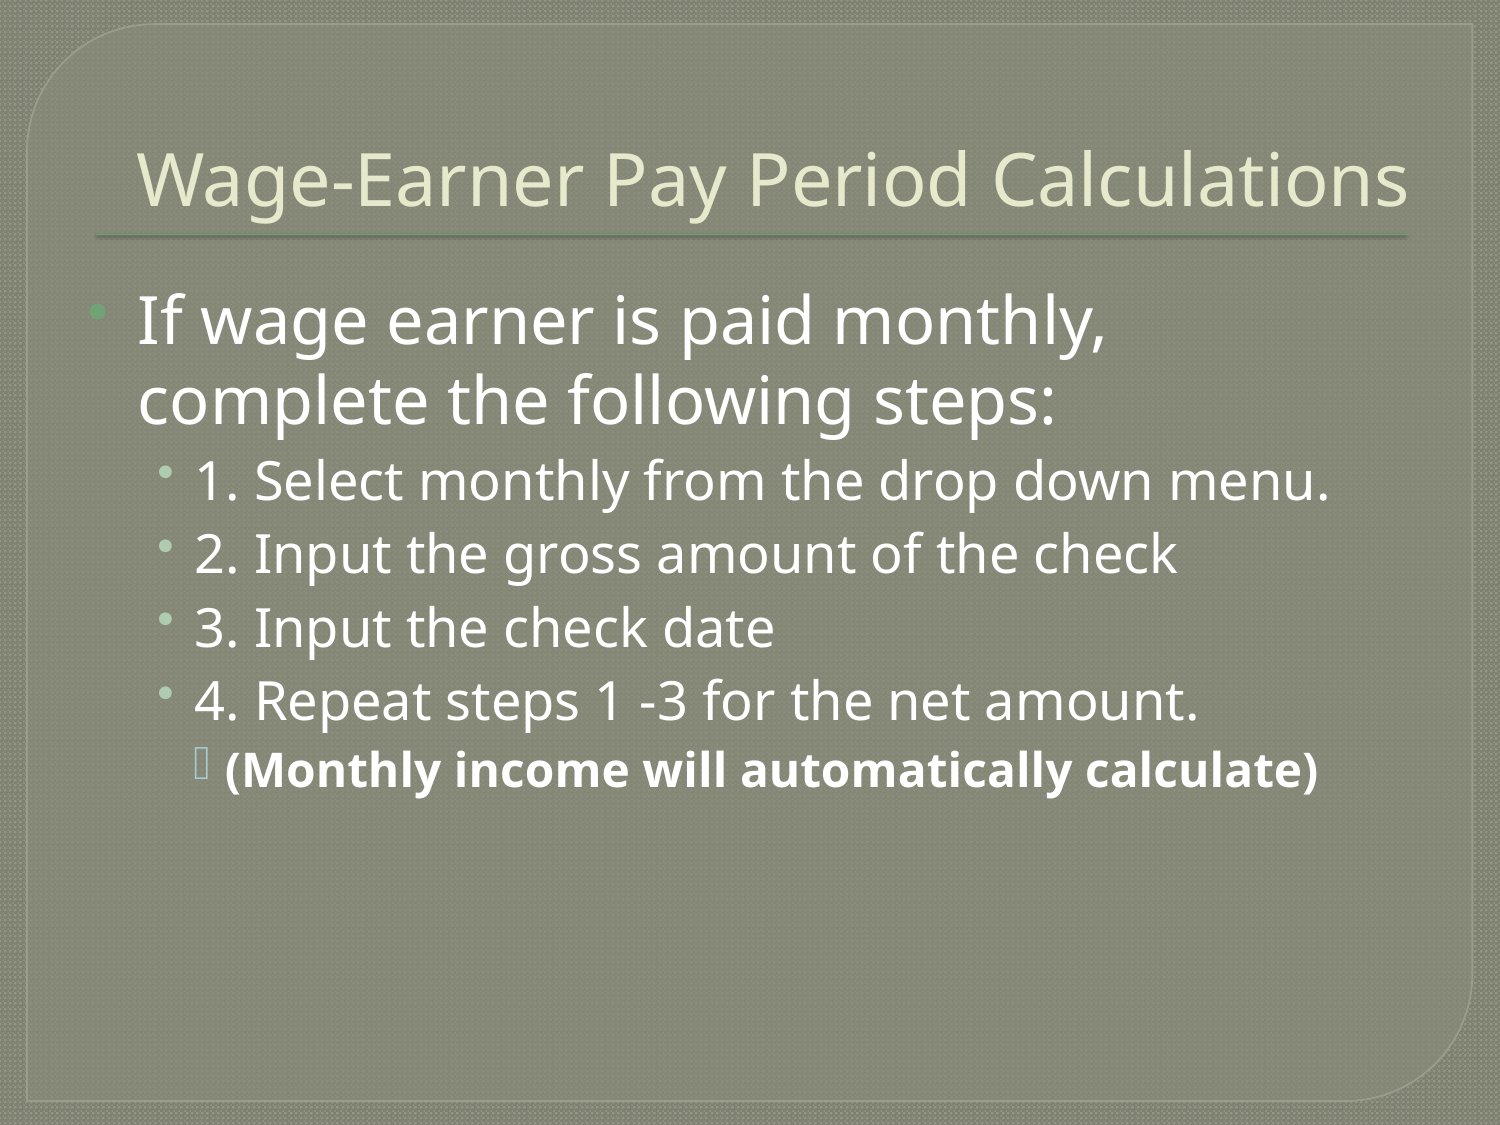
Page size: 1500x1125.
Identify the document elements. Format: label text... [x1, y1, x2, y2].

list If wage earner is paid monthly, complete the following steps: 1. Select monthly from the drop down menu. 2. Input the gross amount of the check 3. Input the check date 4. Repeat steps 1 -3 for the net amount. (Monthly income will automatically calculate) [75, 270, 1425, 1013]
title Wage-Earner Pay Period Calculations [75, 41, 1425, 230]
